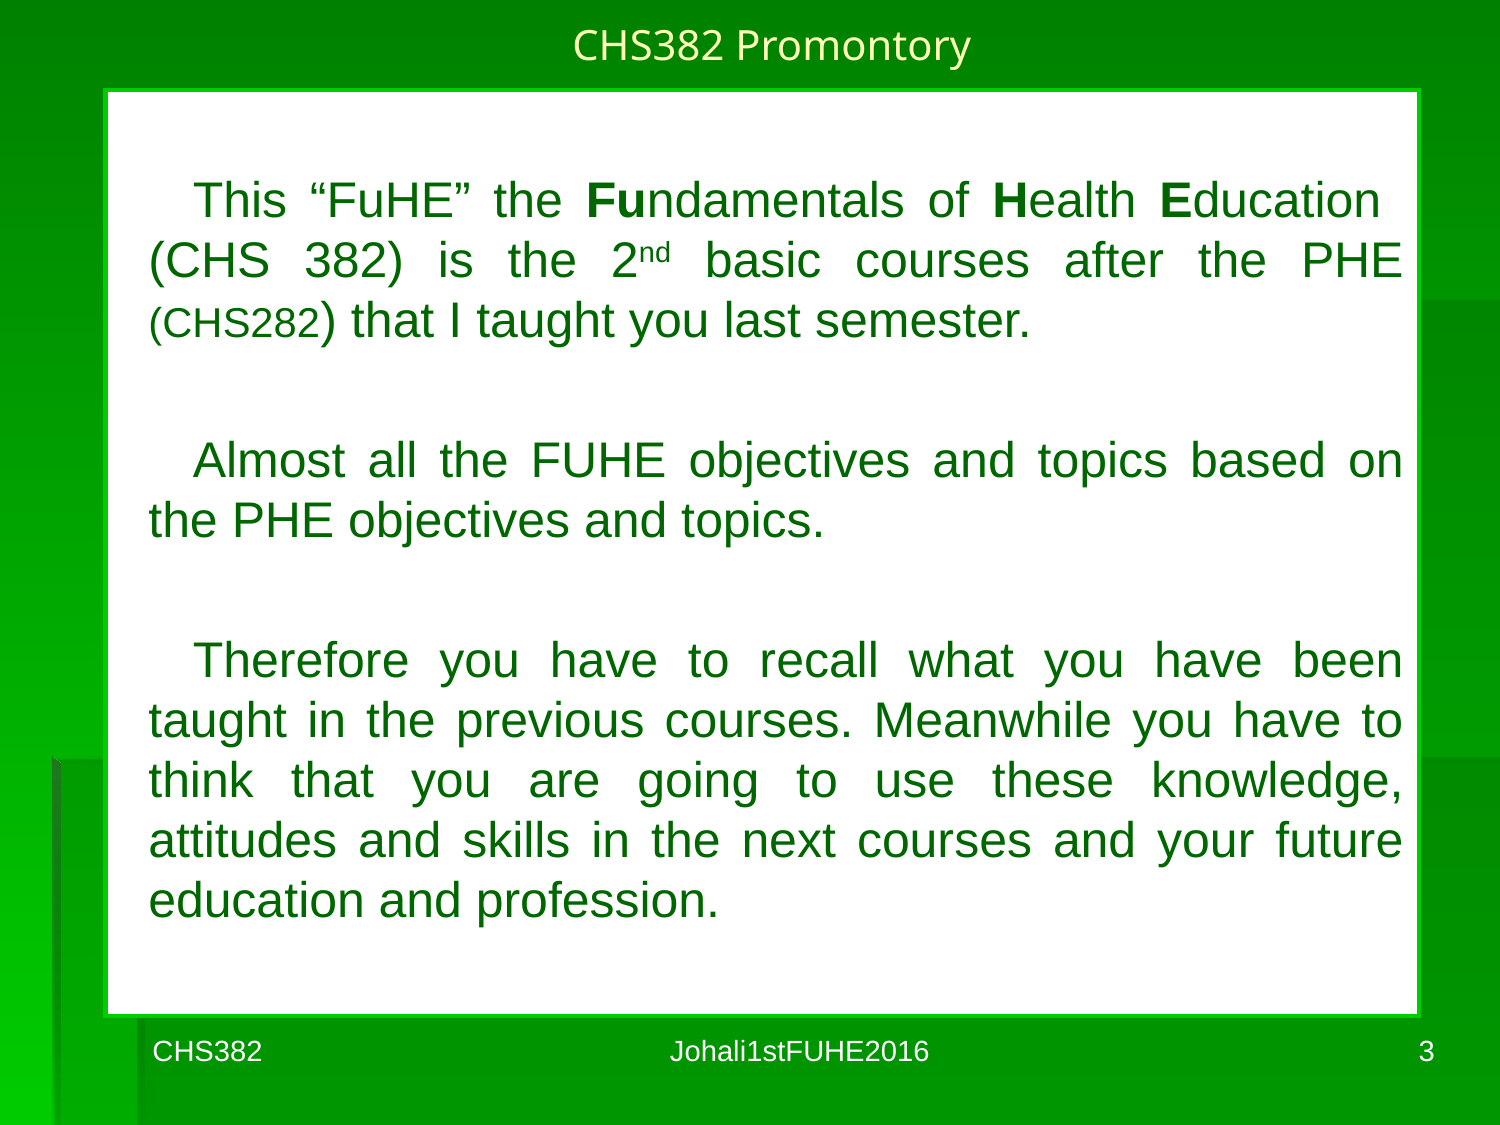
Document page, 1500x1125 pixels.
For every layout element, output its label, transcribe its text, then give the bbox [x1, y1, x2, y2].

list This “FuHE” the Fundamentals of Health Education (CHS 382) is the 2nd basic courses after the PHE (CHS282) that I taught you last semester. Almost all the FUHE objectives and topics based on the PHE objectives and topics. Therefore you have to recall what you have been taught in the previous courses. Meanwhile you have to think that you are going to use these knowledge, attitudes and skills in the next courses and your future education and profession. [103, 88, 1421, 1018]
slide_number 3 [1137, 1024, 1451, 1103]
footer Johali1stFUHE2016 [562, 1024, 1038, 1103]
slide_number CHS382 [137, 1024, 450, 1103]
title CHS382 Promontory [449, 16, 1094, 71]
